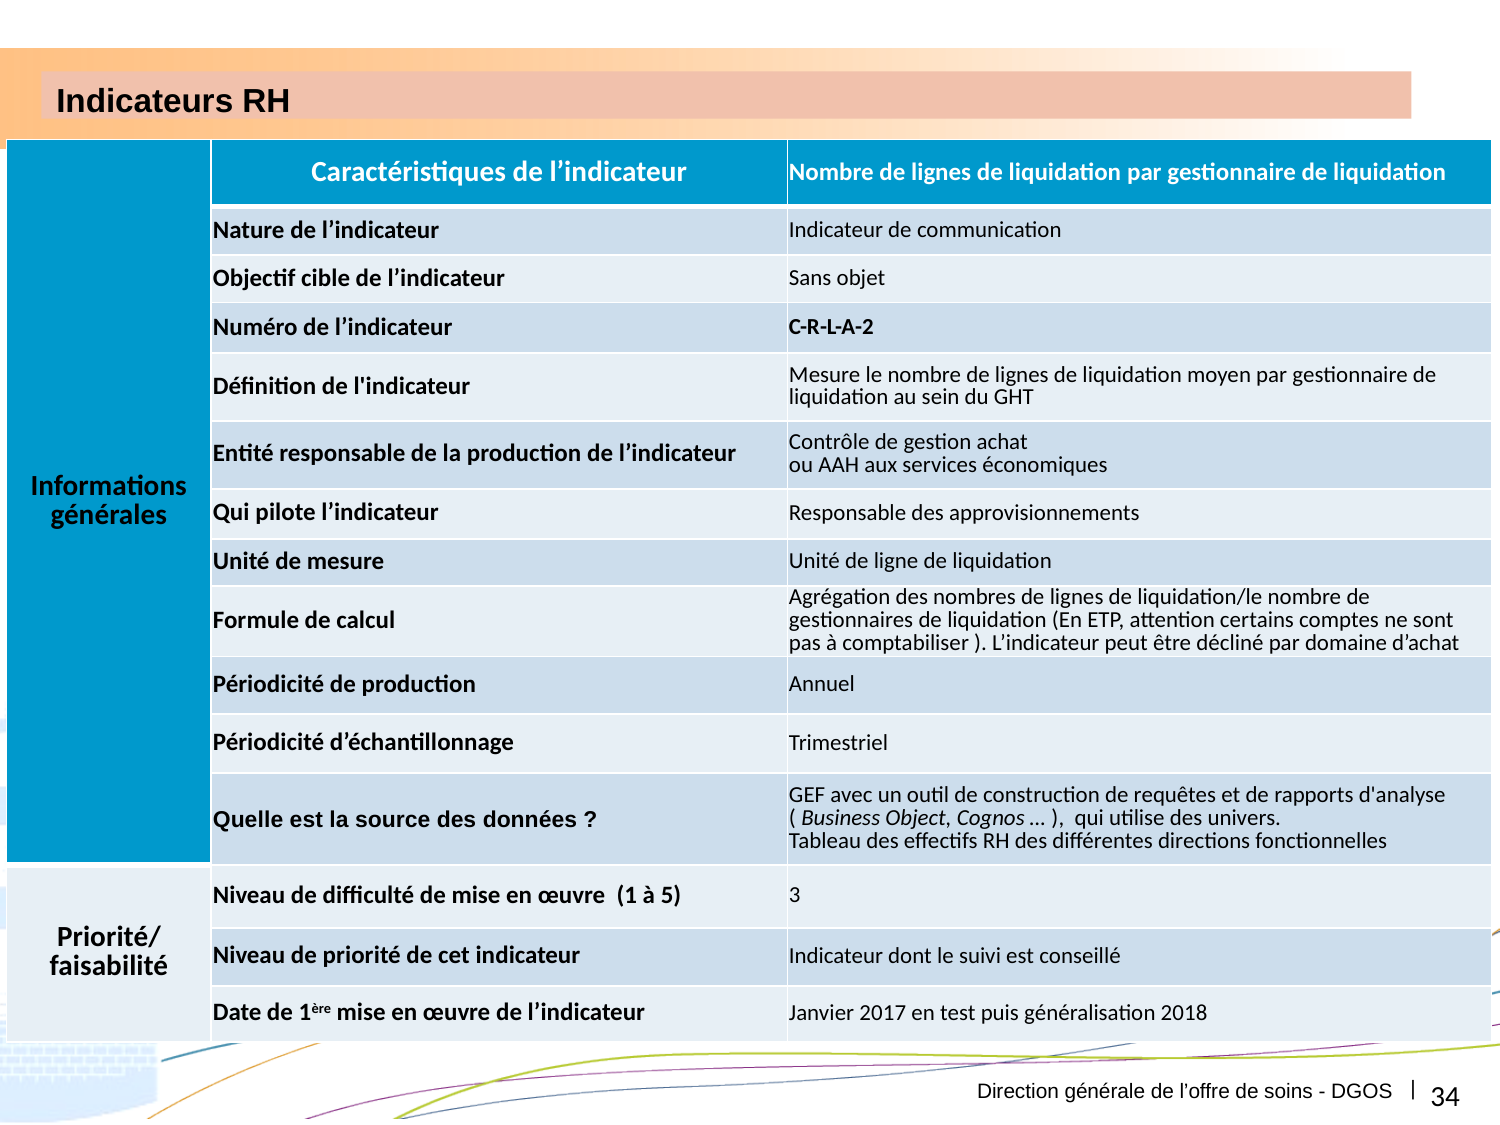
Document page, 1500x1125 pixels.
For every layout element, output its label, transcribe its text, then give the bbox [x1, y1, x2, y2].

text_box Indicateurs RH [41, 71, 1412, 119]
table_cell Périodicité d’échantillonnage [212, 715, 787, 772]
slide_number 34 [1430, 1077, 1463, 1103]
table_cell C-R-L-A-2 [788, 303, 1491, 352]
table_cell Indicateur de communication [788, 209, 1491, 254]
table_cell Formule de calcul [212, 587, 787, 656]
table_cell Unité de ligne de liquidation [788, 540, 1491, 585]
table_cell Unité de mesure [212, 540, 787, 585]
table_cell Mesure le nombre de lignes de liquidation moyen par gestionnaire de liquidation au sein du GHT [788, 354, 1491, 420]
table_header Nombre de lignes de liquidation par gestionnaire de liquidation [788, 140, 1491, 204]
table_cell Qui pilote l’indicateur [212, 490, 787, 538]
picture [164, 827, 1500, 1119]
table_cell Indicateur dont le suivi est conseillé [788, 929, 1491, 985]
table_cell Responsable des approvisionnements [788, 490, 1491, 538]
table_cell Niveau de difficulté de mise en œuvre (1 à 5) [212, 866, 787, 927]
table_header Informations générales [7, 140, 210, 862]
table_cell Nature de l’indicateur [212, 209, 787, 254]
table_header Caractéristiques de l’indicateur [212, 140, 787, 204]
table_cell Définition de l'indicateur [212, 354, 787, 420]
table_cell Quelle est la source des données ? [212, 774, 787, 864]
table_cell Numéro de l’indicateur [212, 303, 787, 352]
table_cell Niveau de priorité de cet indicateur [212, 929, 787, 985]
table_cell Date de 1ère mise en œuvre de l’indicateur [212, 987, 787, 1041]
table_cell Trimestriel [788, 715, 1491, 772]
table_cell Sans objet [788, 256, 1491, 302]
table_cell Agrégation des nombres de lignes de liquidation/le nombre de gestionnaires de liquidation (En ETP, attention certains comptes ne sont pas à comptabiliser ). L’indicateur peut être décliné par domaine d’achat [788, 587, 1491, 656]
table_cell Contrôle de gestion achat ou AAH aux services économiques [788, 422, 1491, 488]
table_cell GEF avec un outil de construction de requêtes et de rapports d'analyse ( Business Object, Cognos … ), qui utilise des univers. Tableau des effectifs RH des différentes directions fonctionnelles [788, 774, 1491, 864]
table_cell Objectif cible de l’indicateur [212, 256, 787, 302]
table_cell 3 [788, 866, 1491, 927]
table_cell Périodicité de production [212, 657, 787, 713]
table_cell Priorité/ faisabilité [7, 868, 210, 1041]
table_cell Janvier 2017 en test puis généralisation 2018 [788, 987, 1491, 1041]
table_cell Annuel [788, 657, 1491, 713]
table_cell Entité responsable de la production de l’indicateur [212, 422, 787, 488]
